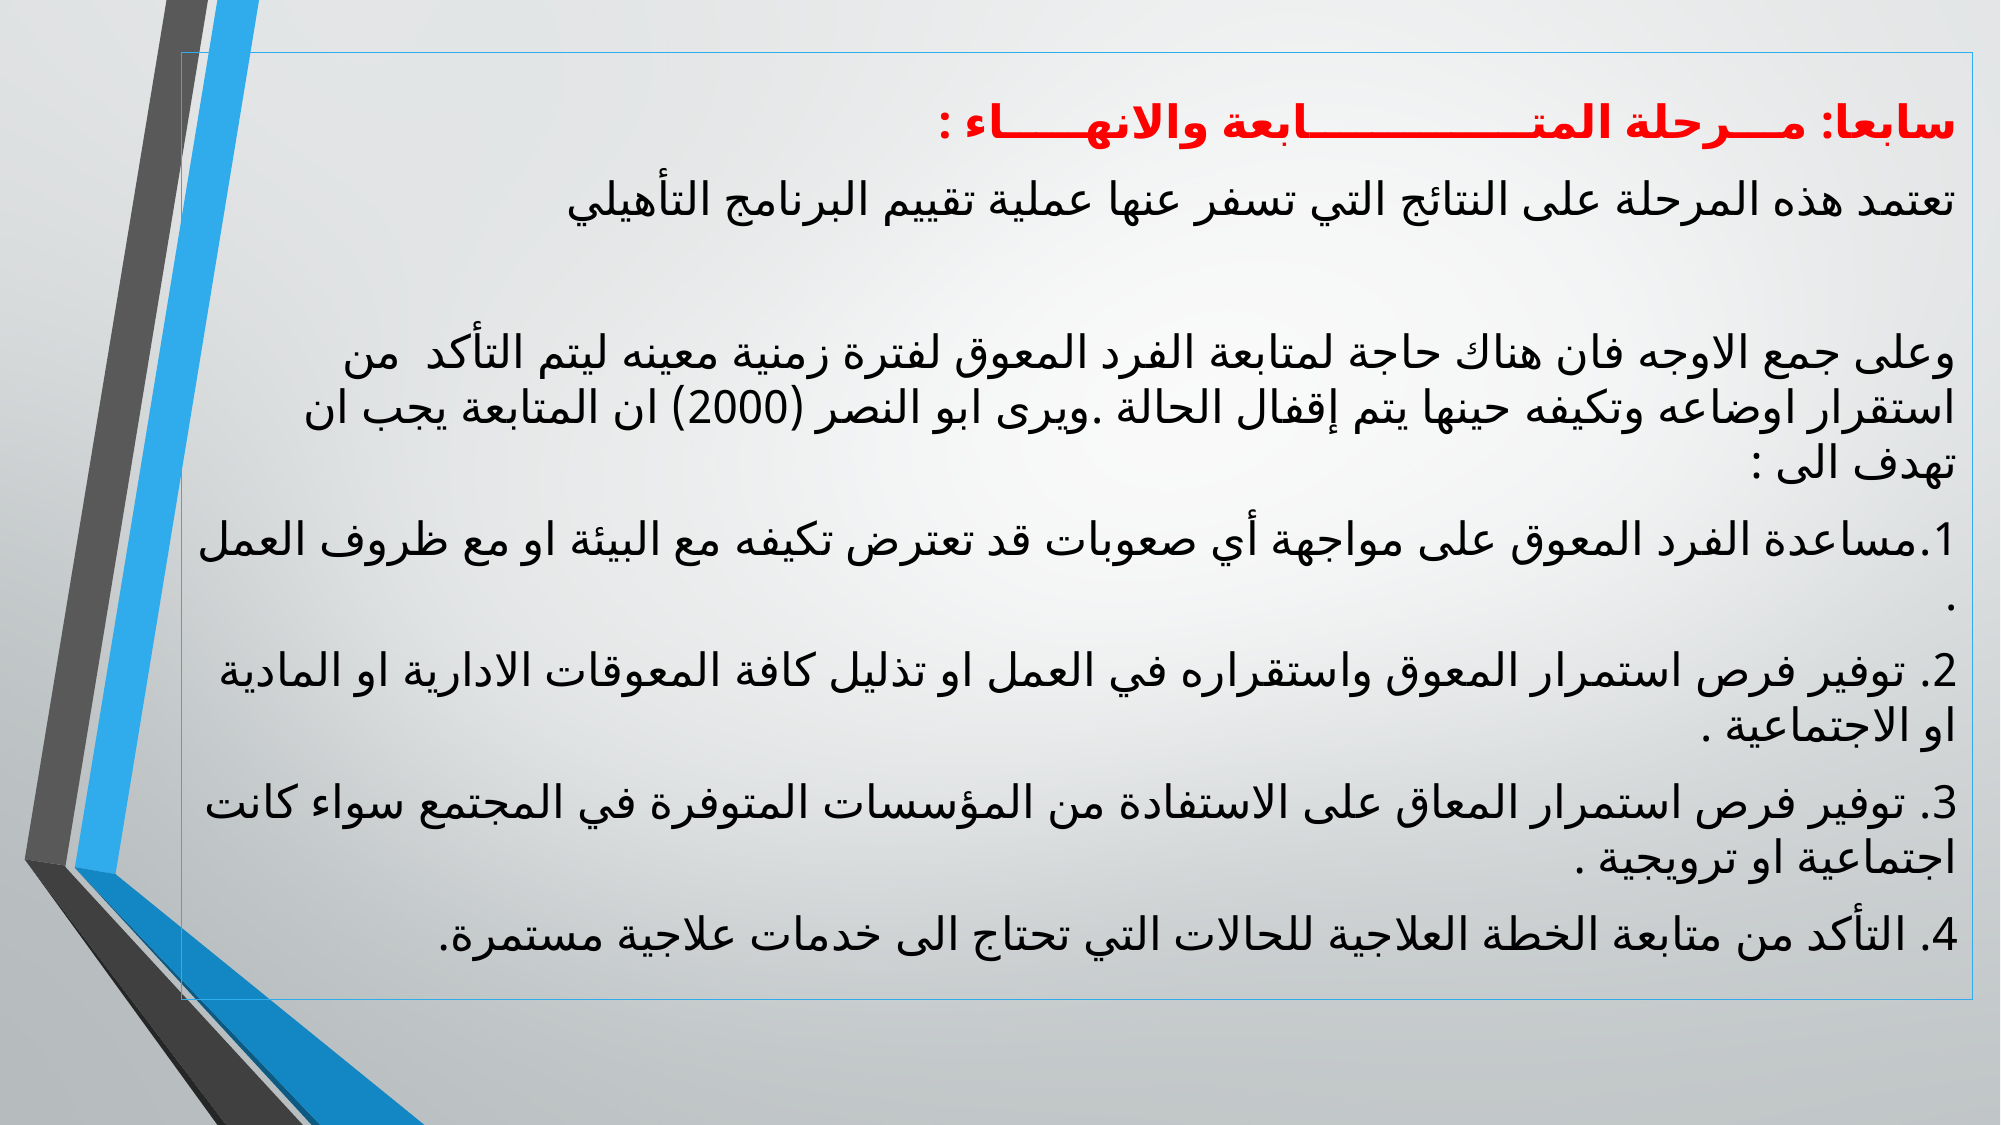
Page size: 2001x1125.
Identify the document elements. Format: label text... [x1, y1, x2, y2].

list سابعا: مـــرحلة المتــــــــــــــابعة والانهـــــاء : تعتمد هذه المرحلة على النتائج التي تسفر عنها عملية تقييم البرنامج التأهيلي وعلى جمع الاوجه فان هناك حاجة لمتابعة الفرد المعوق لفترة زمنية معينه ليتم التأكد من استقرار اوضاعه وتكيفه حينها يتم إقفال الحالة .ويرى ابو النصر (2000) ان المتابعة يجب ان تهدف الى : 1.مساعدة الفرد المعوق على مواجهة أي صعوبات قد تعترض تكيفه مع البيئة او مع ظروف العمل . 2. توفير فرص استمرار المعوق واستقراره في العمل او تذليل كافة المعوقات الادارية او المادية او الاجتماعية . 3. توفير فرص استمرار المعاق على الاستفادة من المؤسسات المتوفرة في المجتمع سواء كانت اجتماعية او ترويجية . 4. التأكد من متابعة الخطة العلاجية للحالات التي تحتاج الى خدمات علاجية مستمرة. [181, 52, 1973, 1000]
